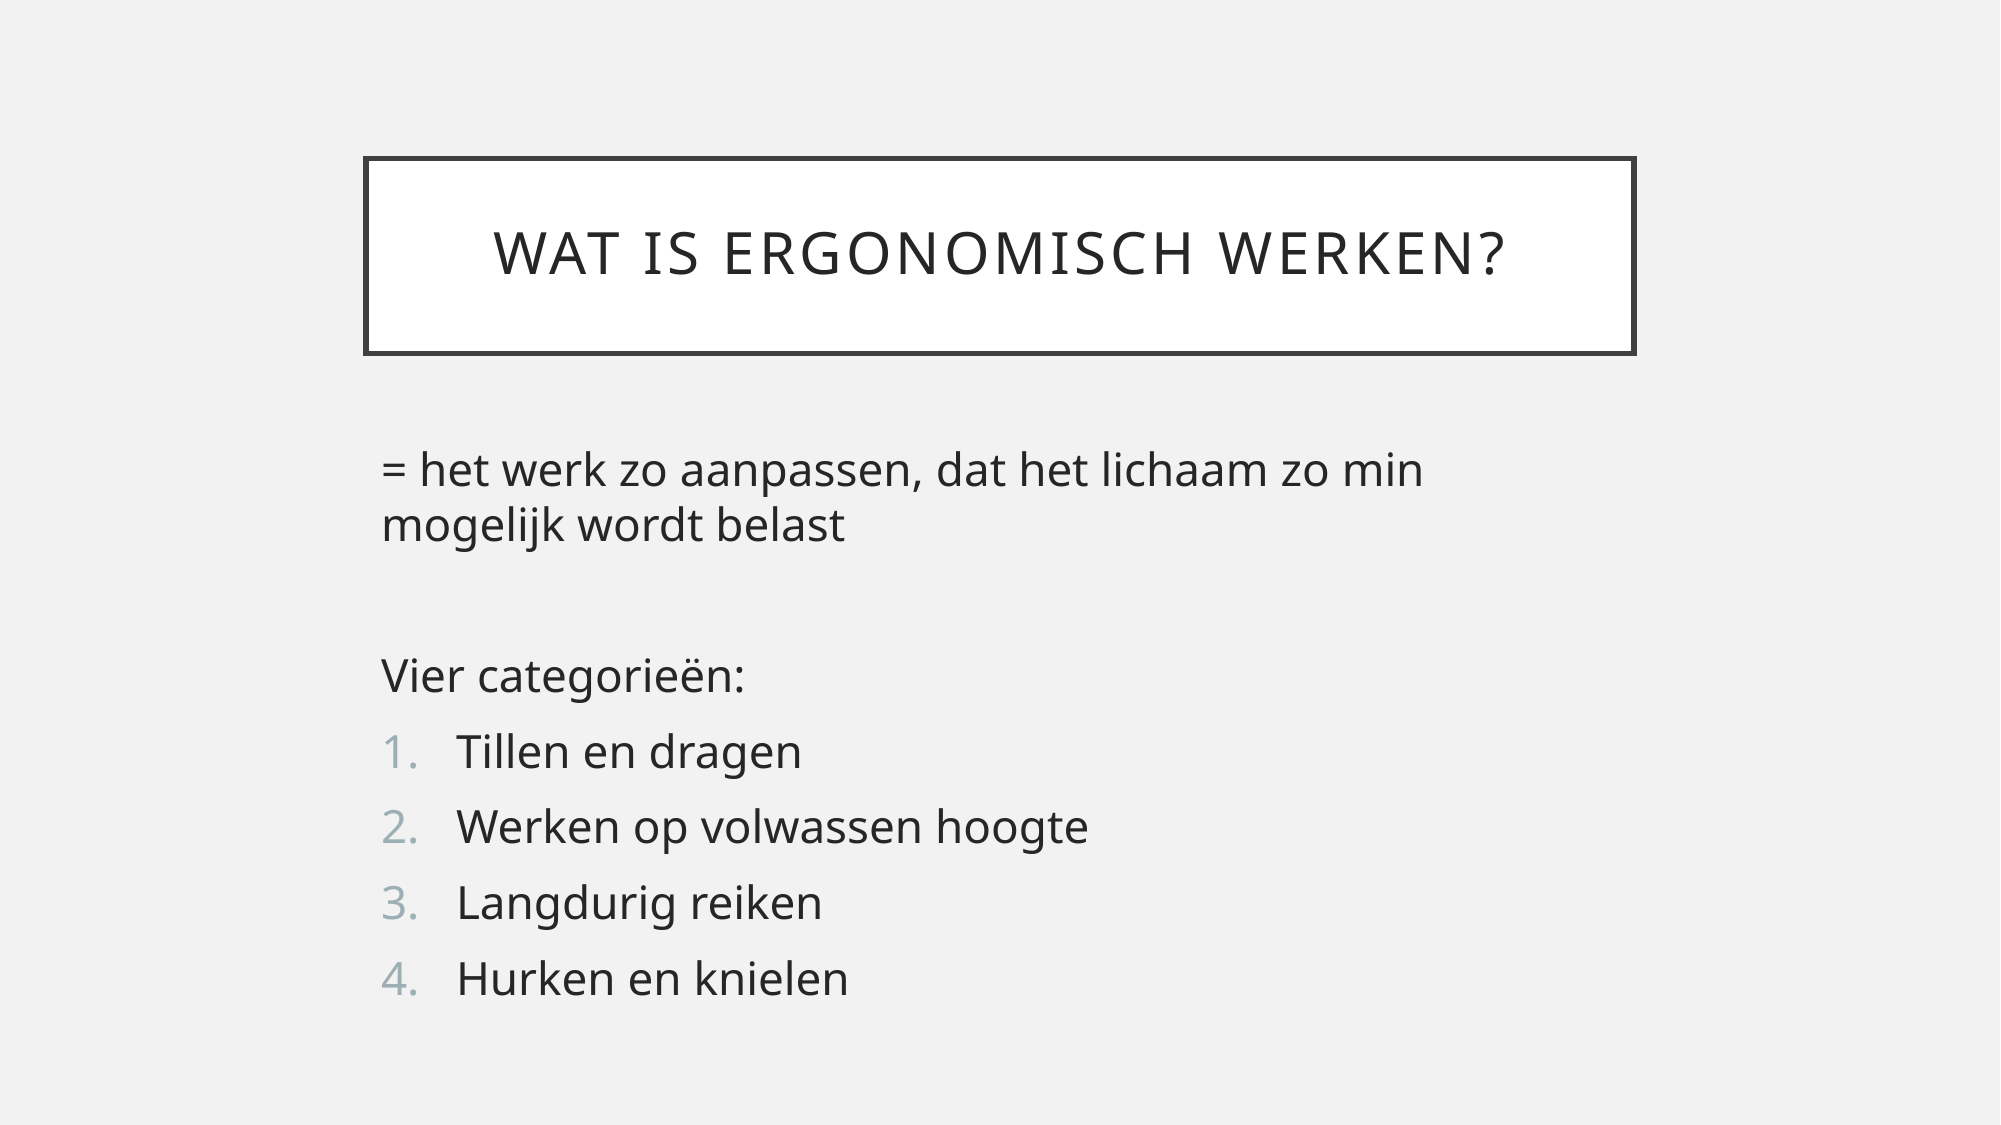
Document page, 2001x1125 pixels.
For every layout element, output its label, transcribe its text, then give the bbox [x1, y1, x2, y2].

title Wat is Ergonomisch werken? [363, 156, 1637, 356]
list = het werk zo aanpassen, dat het lichaam zo min mogelijk wordt belast Vier categorieën: Tillen en dragen Werken op volwassen hoogte Langdurig reiken Hurken en knielen [366, 432, 1634, 1055]
